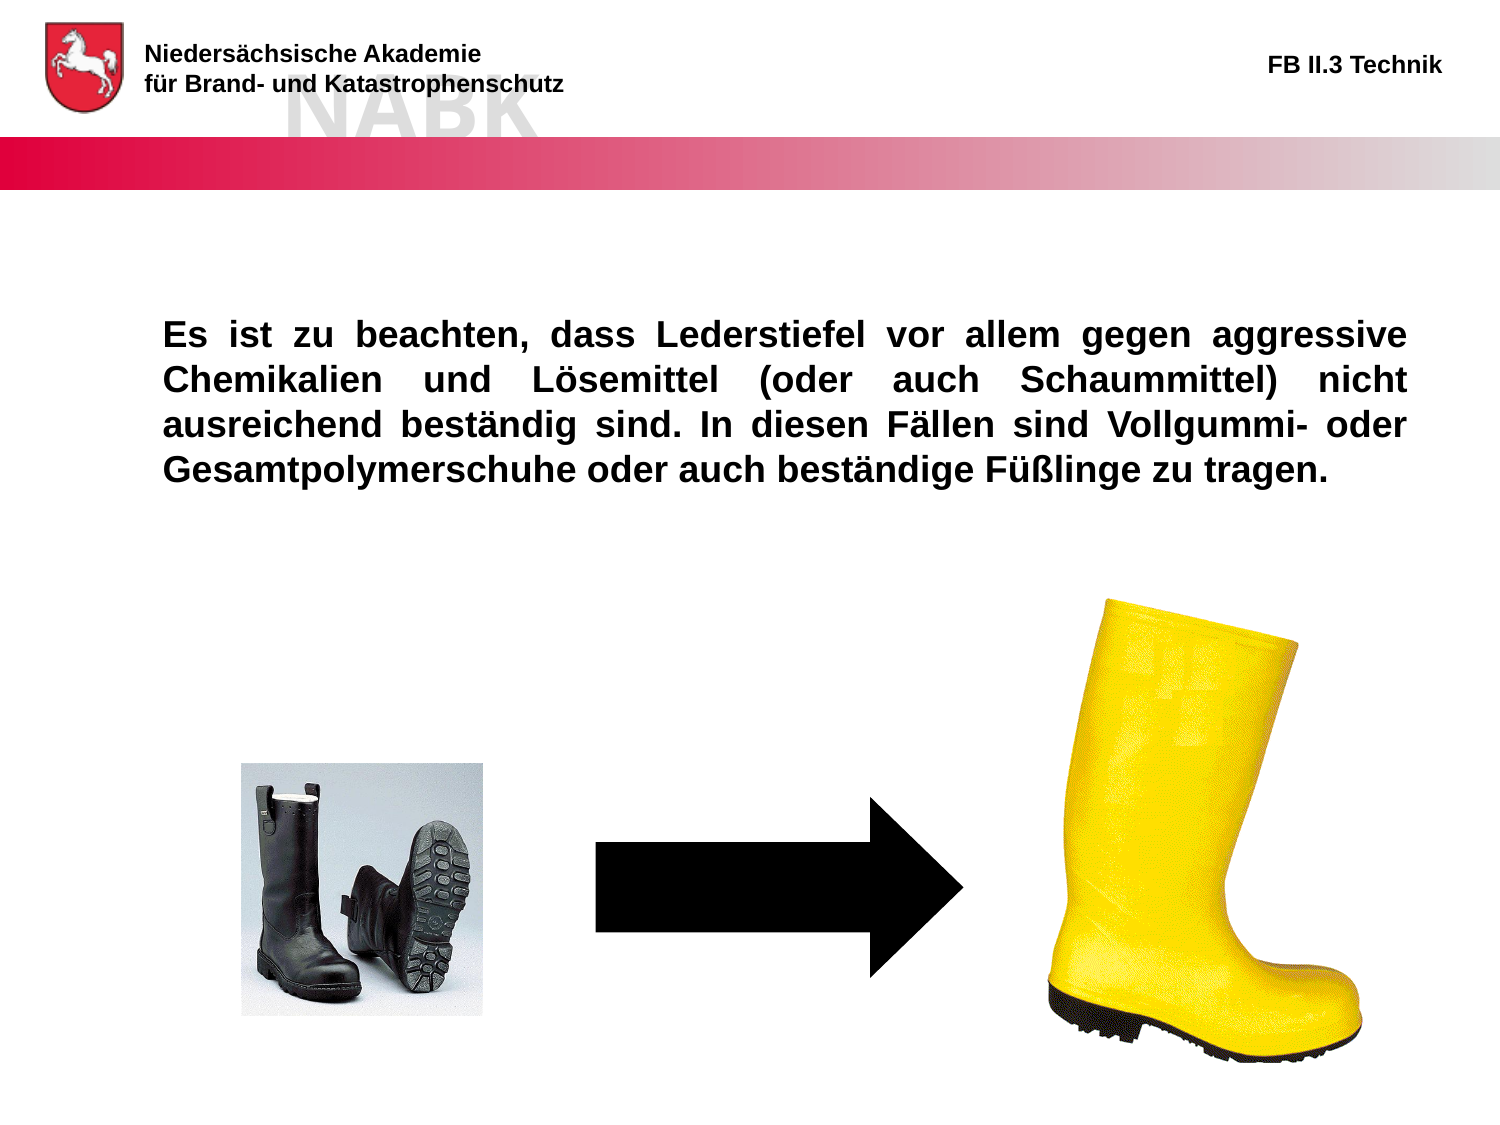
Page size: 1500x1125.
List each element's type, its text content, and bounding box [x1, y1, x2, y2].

text_box Es ist zu beachten, dass Lederstiefel vor allem gegen aggressive Chemikalien und Lösemittel (oder auch Schaummittel) nicht ausreichend beständig sind. In diesen Fällen sind Vollgummi- oder Gesamtpolymerschuhe oder auch beständige Füßlinge zu tragen. [147, 302, 1424, 498]
picture [45, 22, 124, 114]
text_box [241, 586, 1384, 1063]
